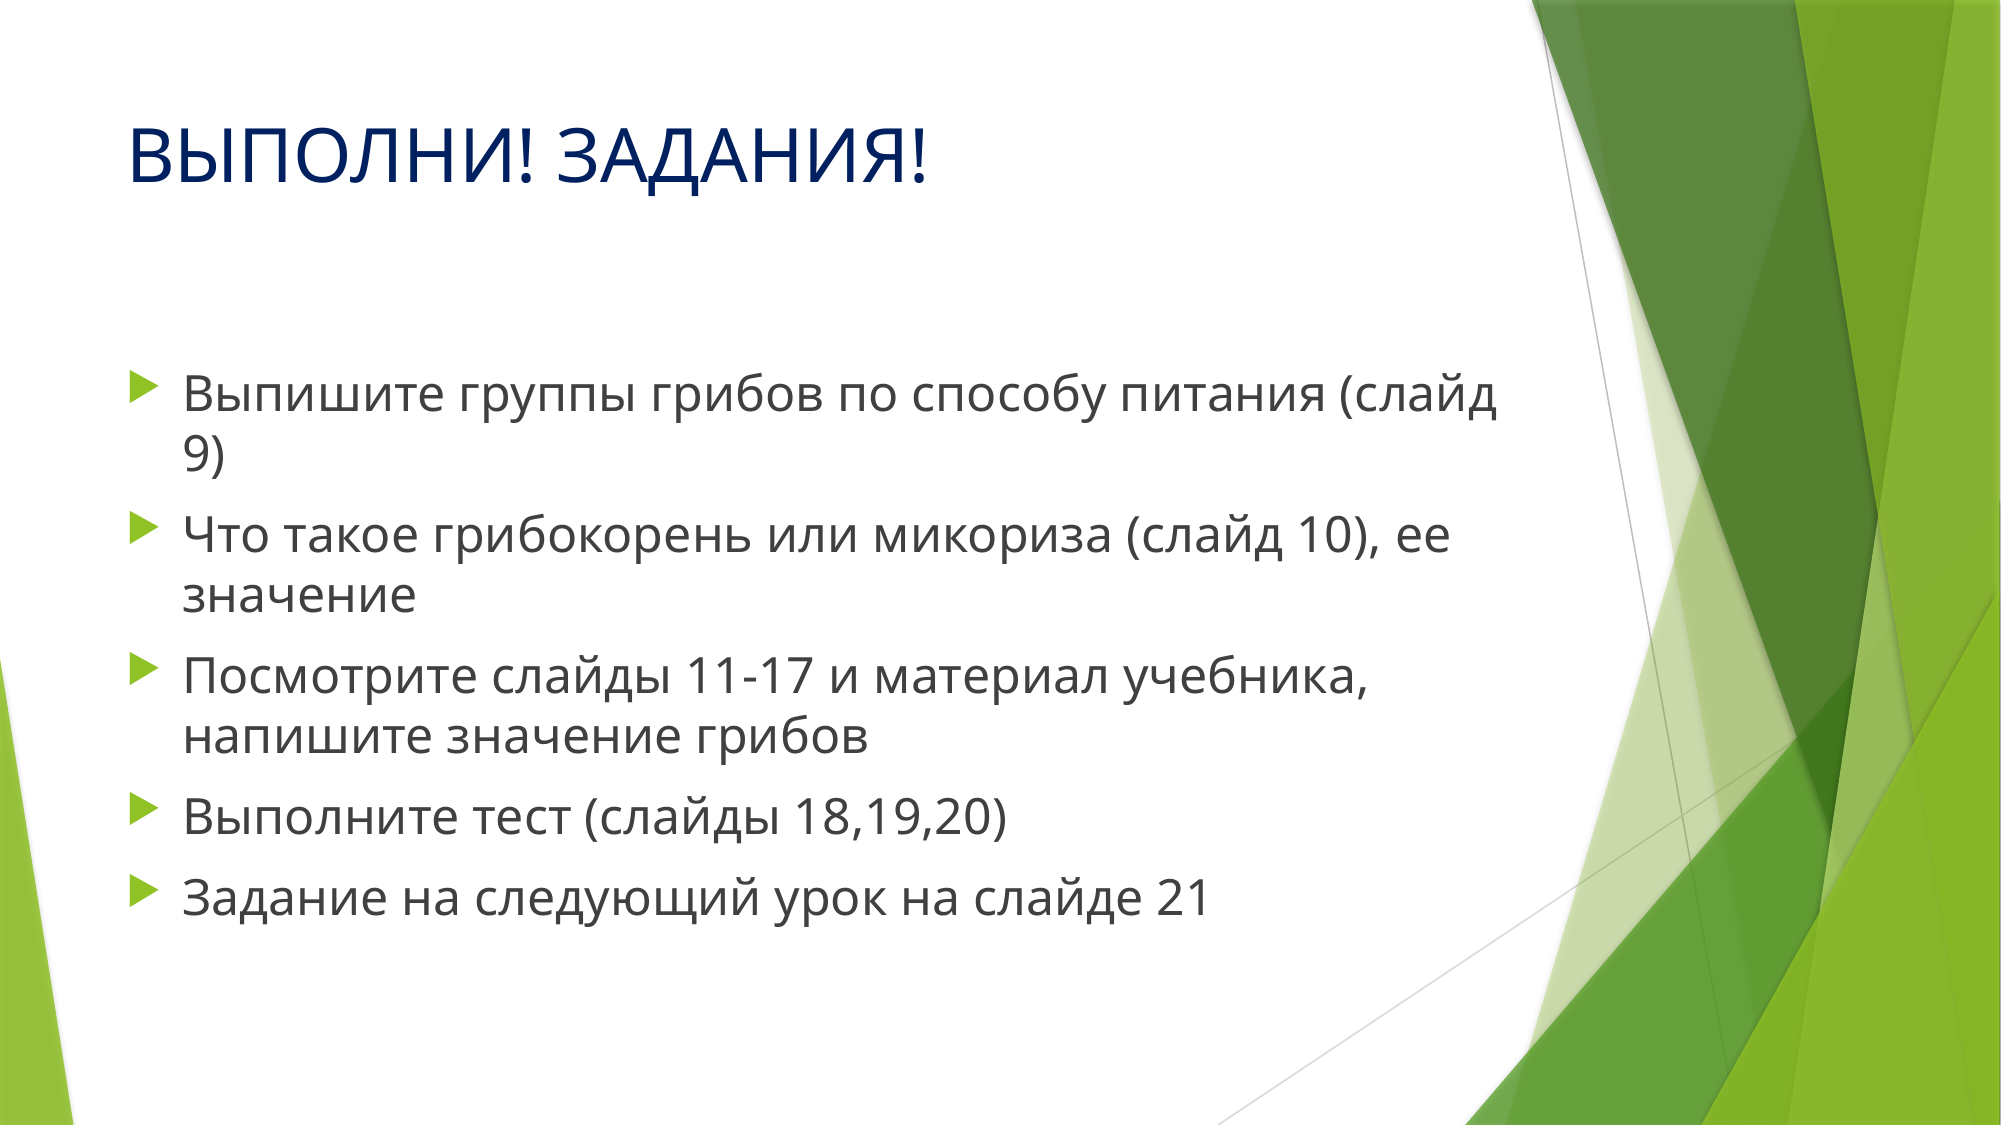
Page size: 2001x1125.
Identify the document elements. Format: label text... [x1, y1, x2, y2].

title ВЫПОЛНИ! ЗАДАНИЯ! [111, 99, 1522, 317]
list Выпишите группы грибов по способу питания (слайд 9) Что такое грибокорень или микориза (слайд 10), ее значение Посмотрите слайды 11-17 и материал учебника, напишите значение грибов Выполните тест (слайды 18,19,20) Задание на следующий урок на слайде 21 [111, 354, 1522, 992]
